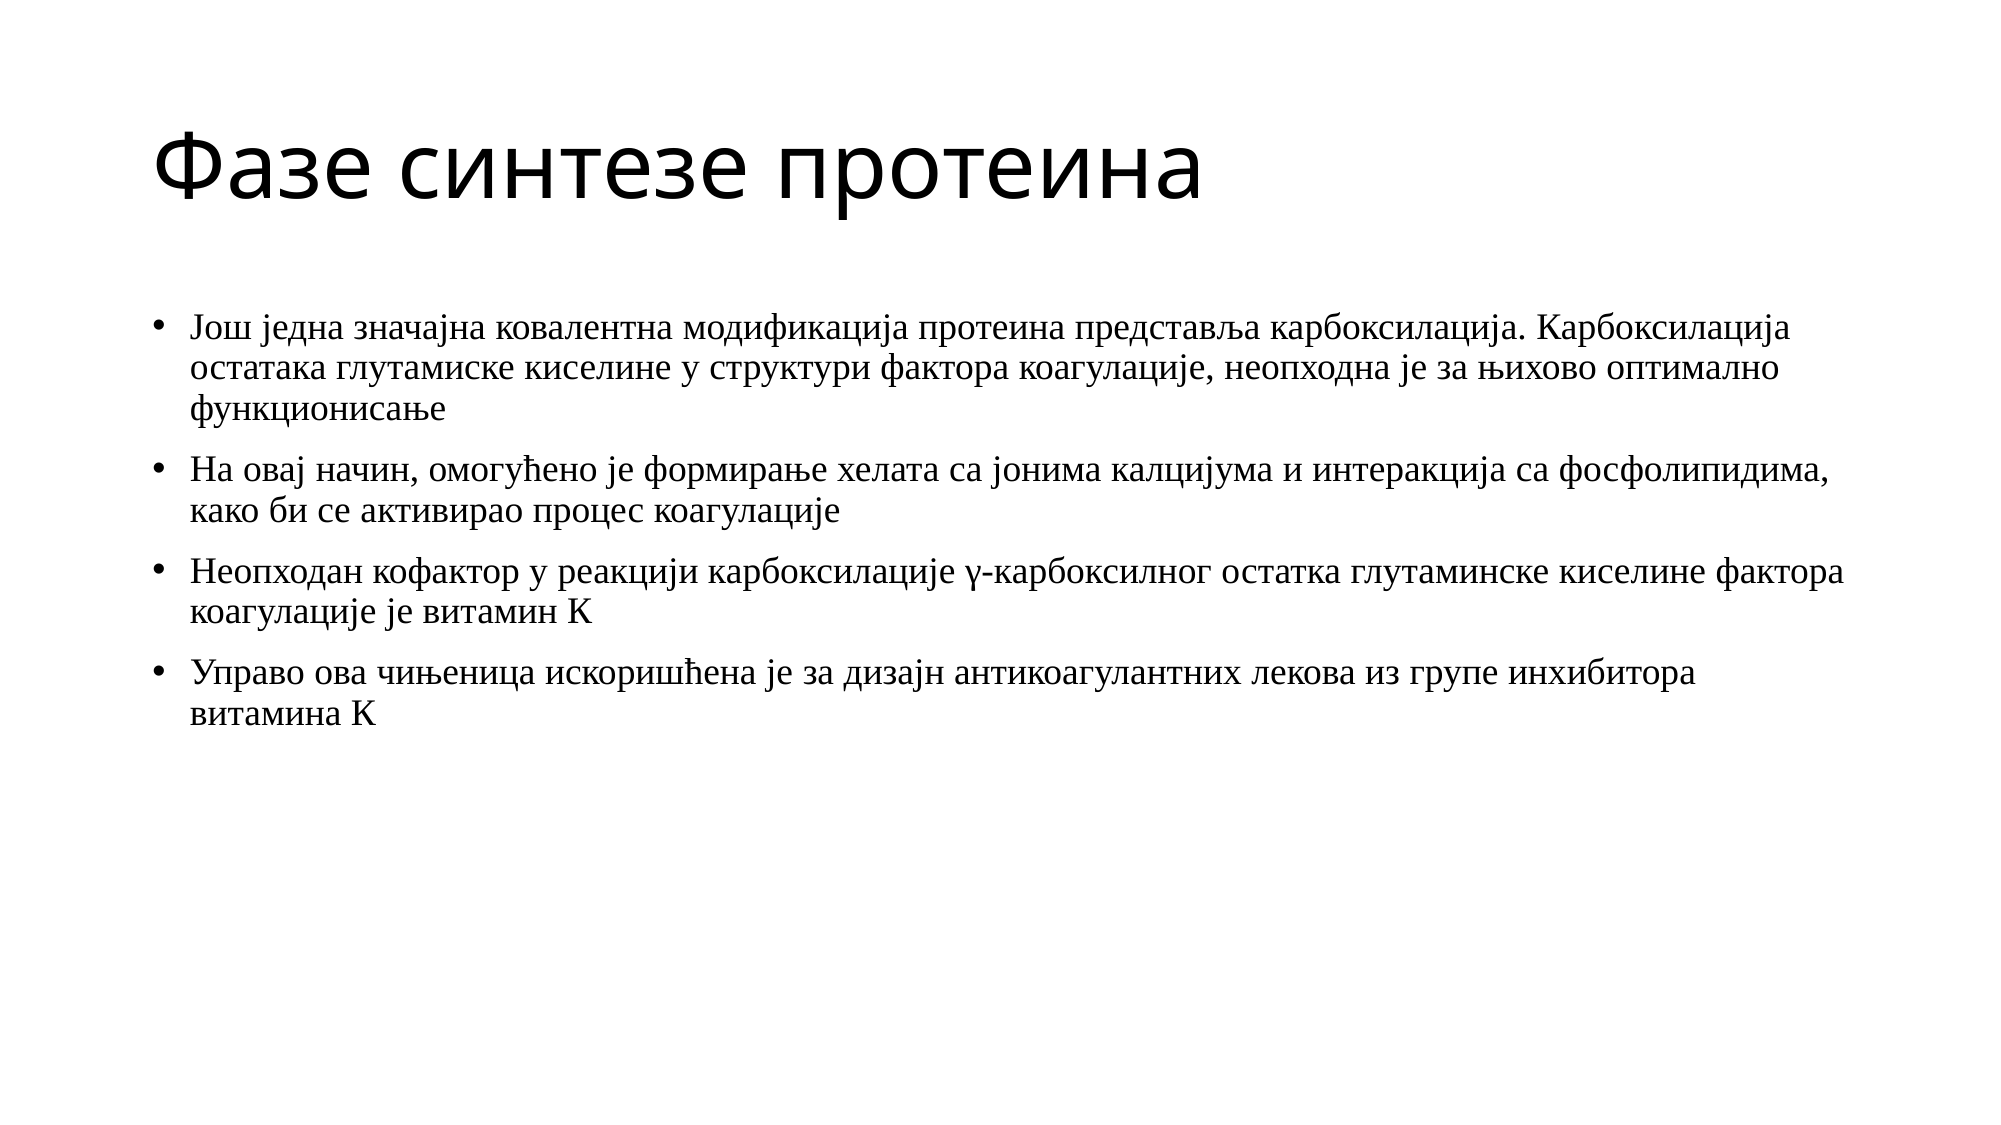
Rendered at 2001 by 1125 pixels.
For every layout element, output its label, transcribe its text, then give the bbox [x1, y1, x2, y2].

list Још једна значајна ковалентна модификација протеина представља карбоксилација. Карбоксилација остатака глутамиске киселине у структури фактора коагулације, неопходна је за њихово оптимално функционисање На овај начин, омогућено је формирање хелата са јонима калцијума и интеракција са фосфолипидима, како би се активирао процес коагулације Неопходан кофактор у реакцији карбоксилације γ-карбоксилног остатка глутаминске киселине фактора коагулације је витамин К Управо ова чињеница искоришћена је за дизајн антикоагулантних лекова из групе инхибитора витамина К [137, 299, 1863, 1014]
title Фазе синтезе протеина [137, 59, 1863, 278]
